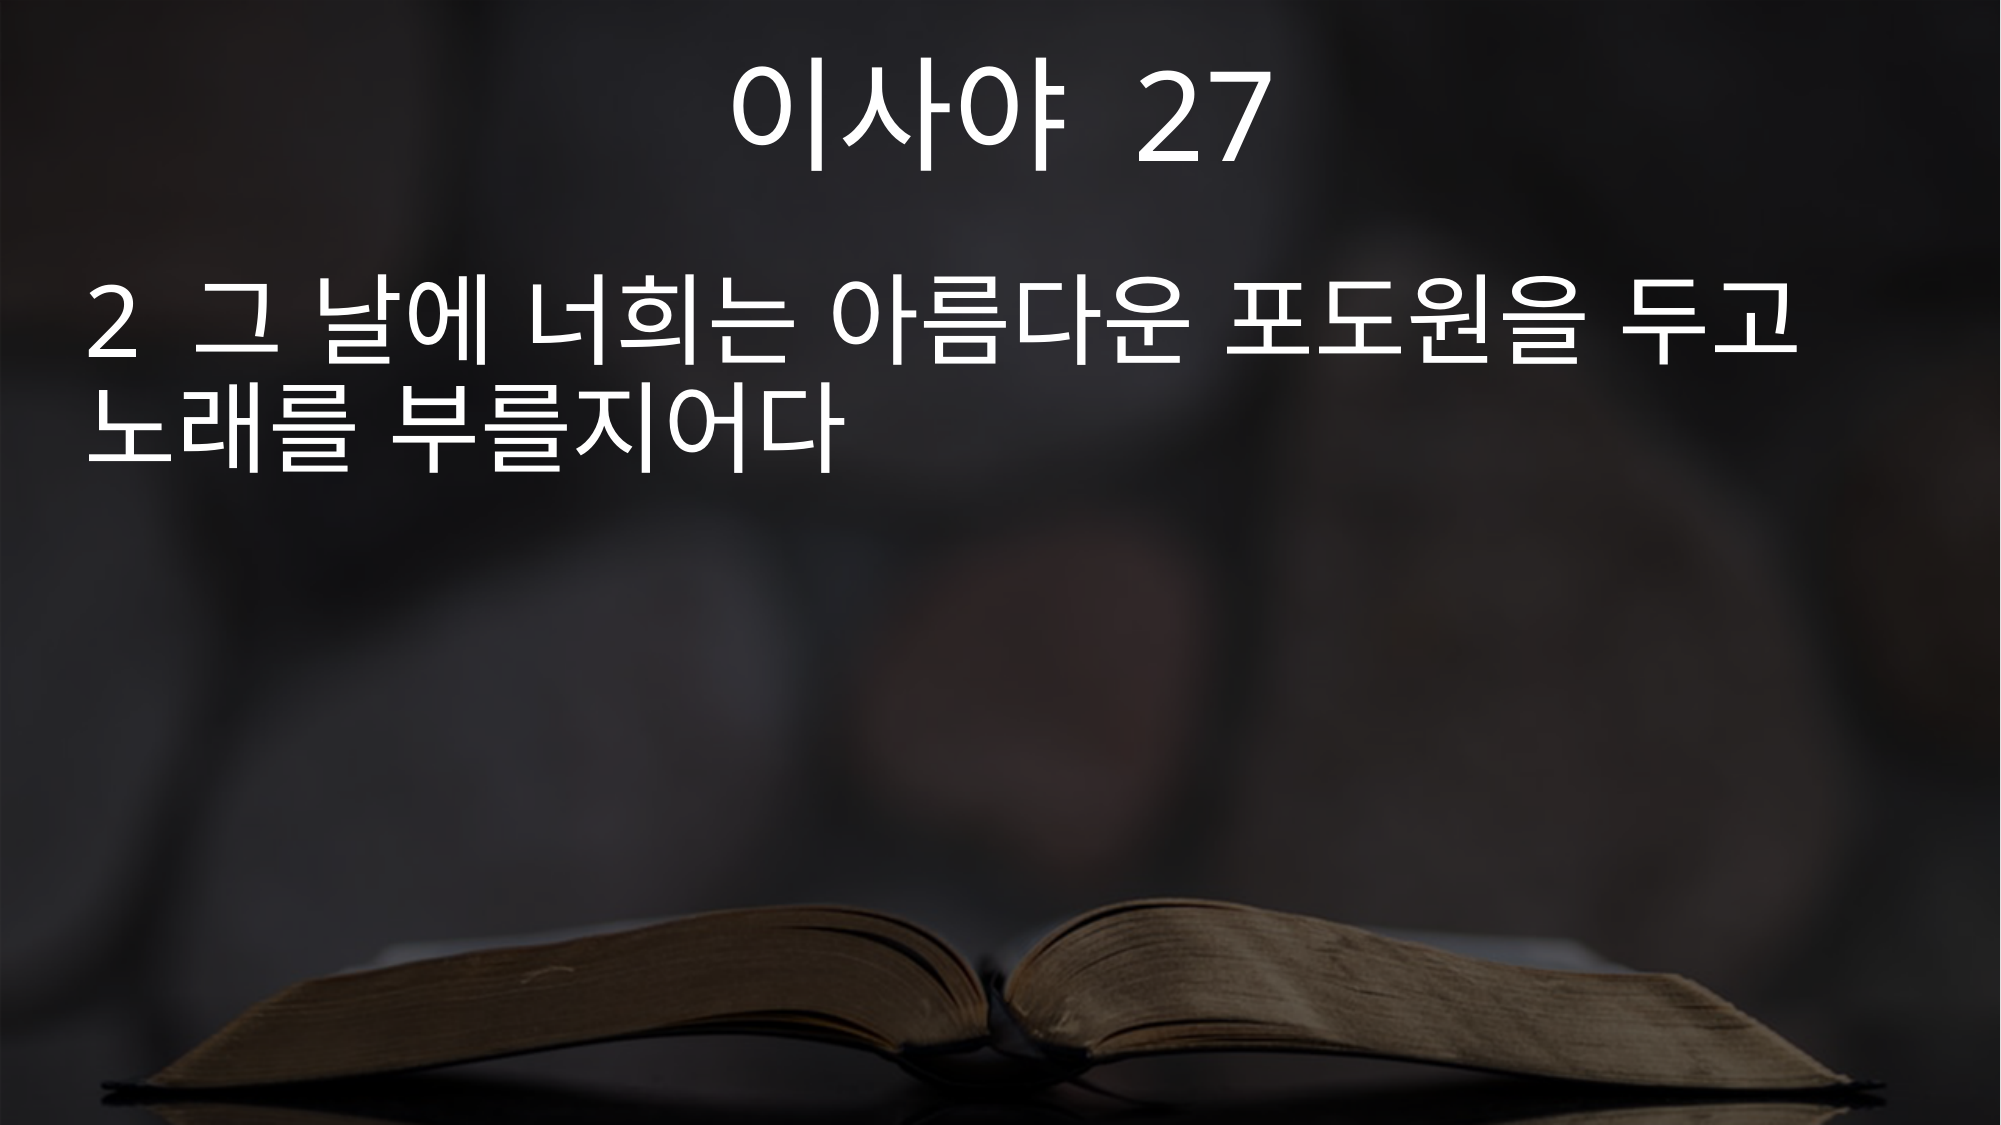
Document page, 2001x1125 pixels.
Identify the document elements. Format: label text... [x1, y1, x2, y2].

list 2 그 날에 너희는 아름다운 포도원을 두고 노래를 부를지어다 [69, 263, 1953, 423]
picture [0, 0, 2001, 1125]
footer 이사야 27 [0, 32, 2000, 192]
